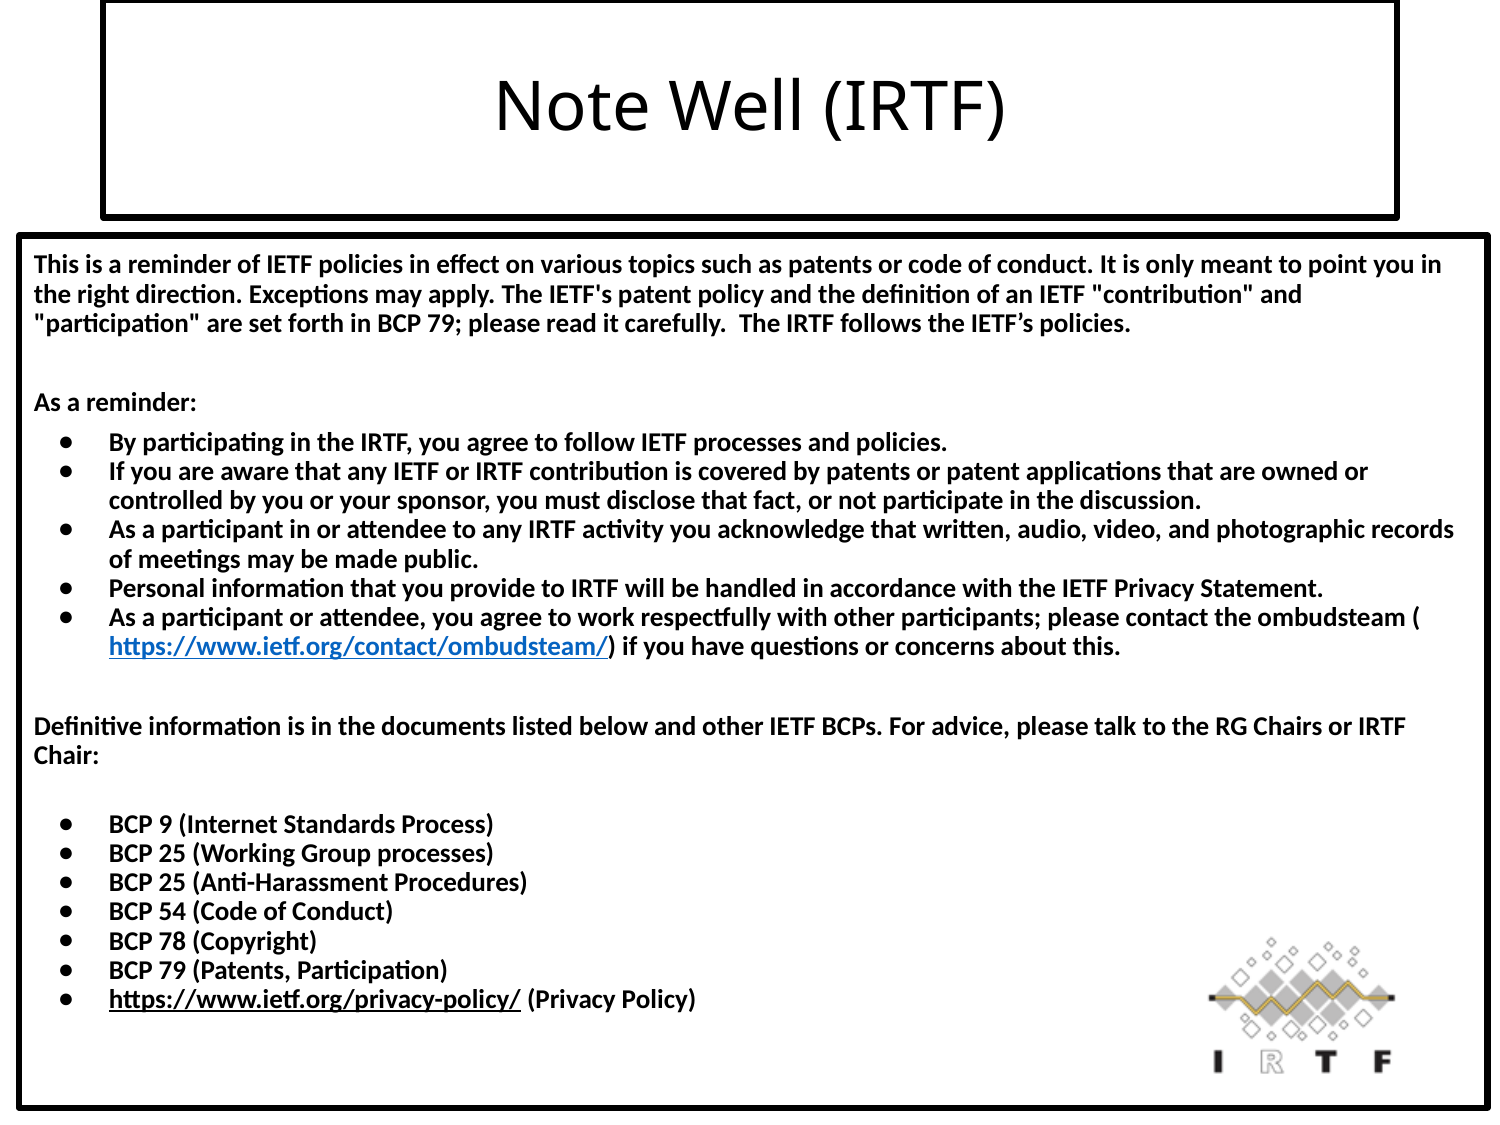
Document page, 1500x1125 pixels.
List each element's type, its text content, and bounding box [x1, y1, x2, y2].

picture [1124, 929, 1475, 1096]
list This is a reminder of IETF policies in effect on various topics such as patents or code of conduct. It is only meant to point you in the right direction. Exceptions may apply. The IETF's patent policy and the definition of an IETF "contribution" and "participation" are set forth in BCP 79; please read it carefully. The IRTF follows the IETF’s policies. As a reminder: By participating in the IRTF, you agree to follow IETF processes and policies. If you are aware that any IETF or IRTF contribution is covered by patents or patent applications that are owned or controlled by you or your sponsor, you must disclose that fact, or not participate in the discussion. As a participant in or attendee to any IRTF activity you acknowledge that written, audio, video, and photographic records of meetings may be made public. Personal information that you provide to IRTF will be handled in accordance with the IETF Privacy Statement. As a participant or attendee, you agree to work respectfully with other participants; please contact the ombudsteam (https://www.ietf.org/contact/ombudsteam/) if you have questions or concerns about this. Definitive information is in the documents listed below and other IETF BCPs. For advice, please talk to the RG Chairs or IRTF Chair: BCP 9 (Internet Standards Process) BCP 25 (Working Group processes) BCP 25 (Anti-Harassment Procedures) BCP 54 (Code of Conduct) BCP 78 (Copyright) BCP 79 (Patents, Participation) https://www.ietf.org/privacy-policy/ (Privacy Policy) [19, 235, 1488, 1108]
slide_number 3 [1059, 1042, 1397, 1103]
title Note Well (IRTF) [103, 0, 1397, 218]
